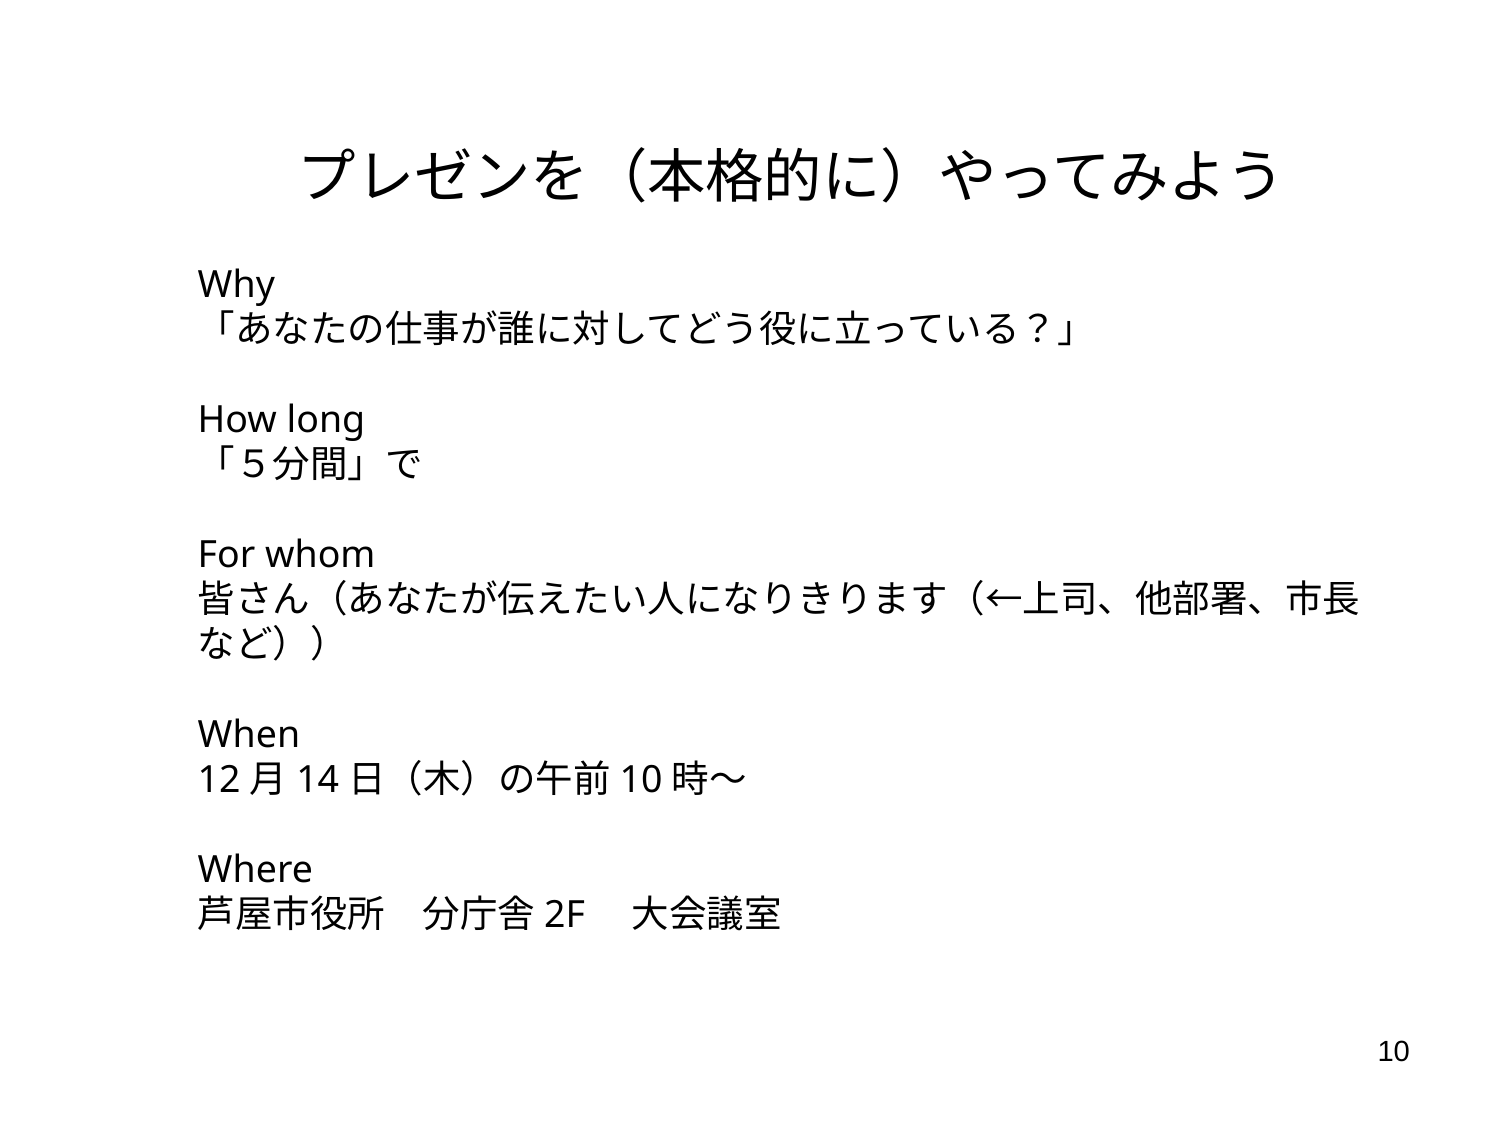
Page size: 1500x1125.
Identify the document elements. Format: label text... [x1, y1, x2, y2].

text_box プレゼンを（本格的に）やってみよう [242, 132, 1341, 217]
slide_number 10 [1074, 1024, 1425, 1103]
text_box Why 「あなたの仕事が誰に対してどう役に立っている？」 How long 「５分間」で For whom 皆さん（あなたが伝えたい人になりきります（←上司、他部署、市長など）） When 12月14日（木）の午前10時～ Where 芦屋市役所 分庁舎2F 大会議室 [183, 252, 1400, 943]
